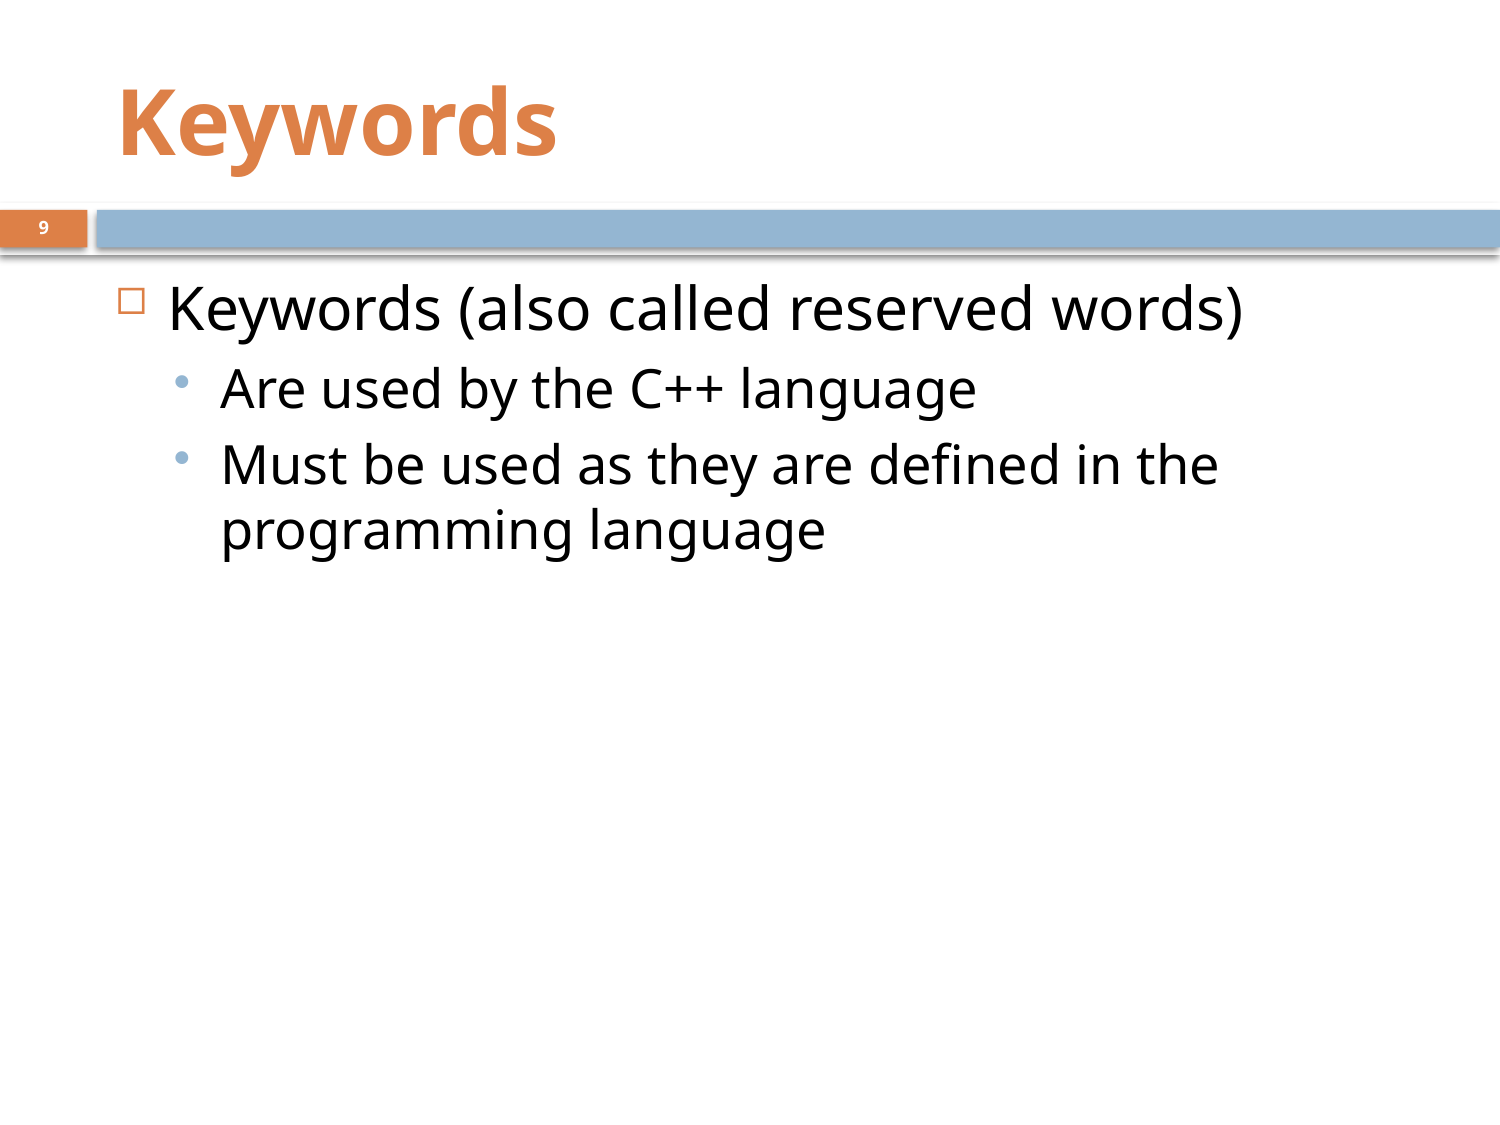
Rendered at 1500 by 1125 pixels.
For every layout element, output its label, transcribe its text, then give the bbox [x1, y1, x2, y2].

list Keywords (also called reserved words) Are used by the C++ language Must be used as they are defined in the programming language [100, 262, 1439, 1001]
title Keywords [100, 37, 1439, 201]
slide_number 9 [0, 208, 88, 249]
